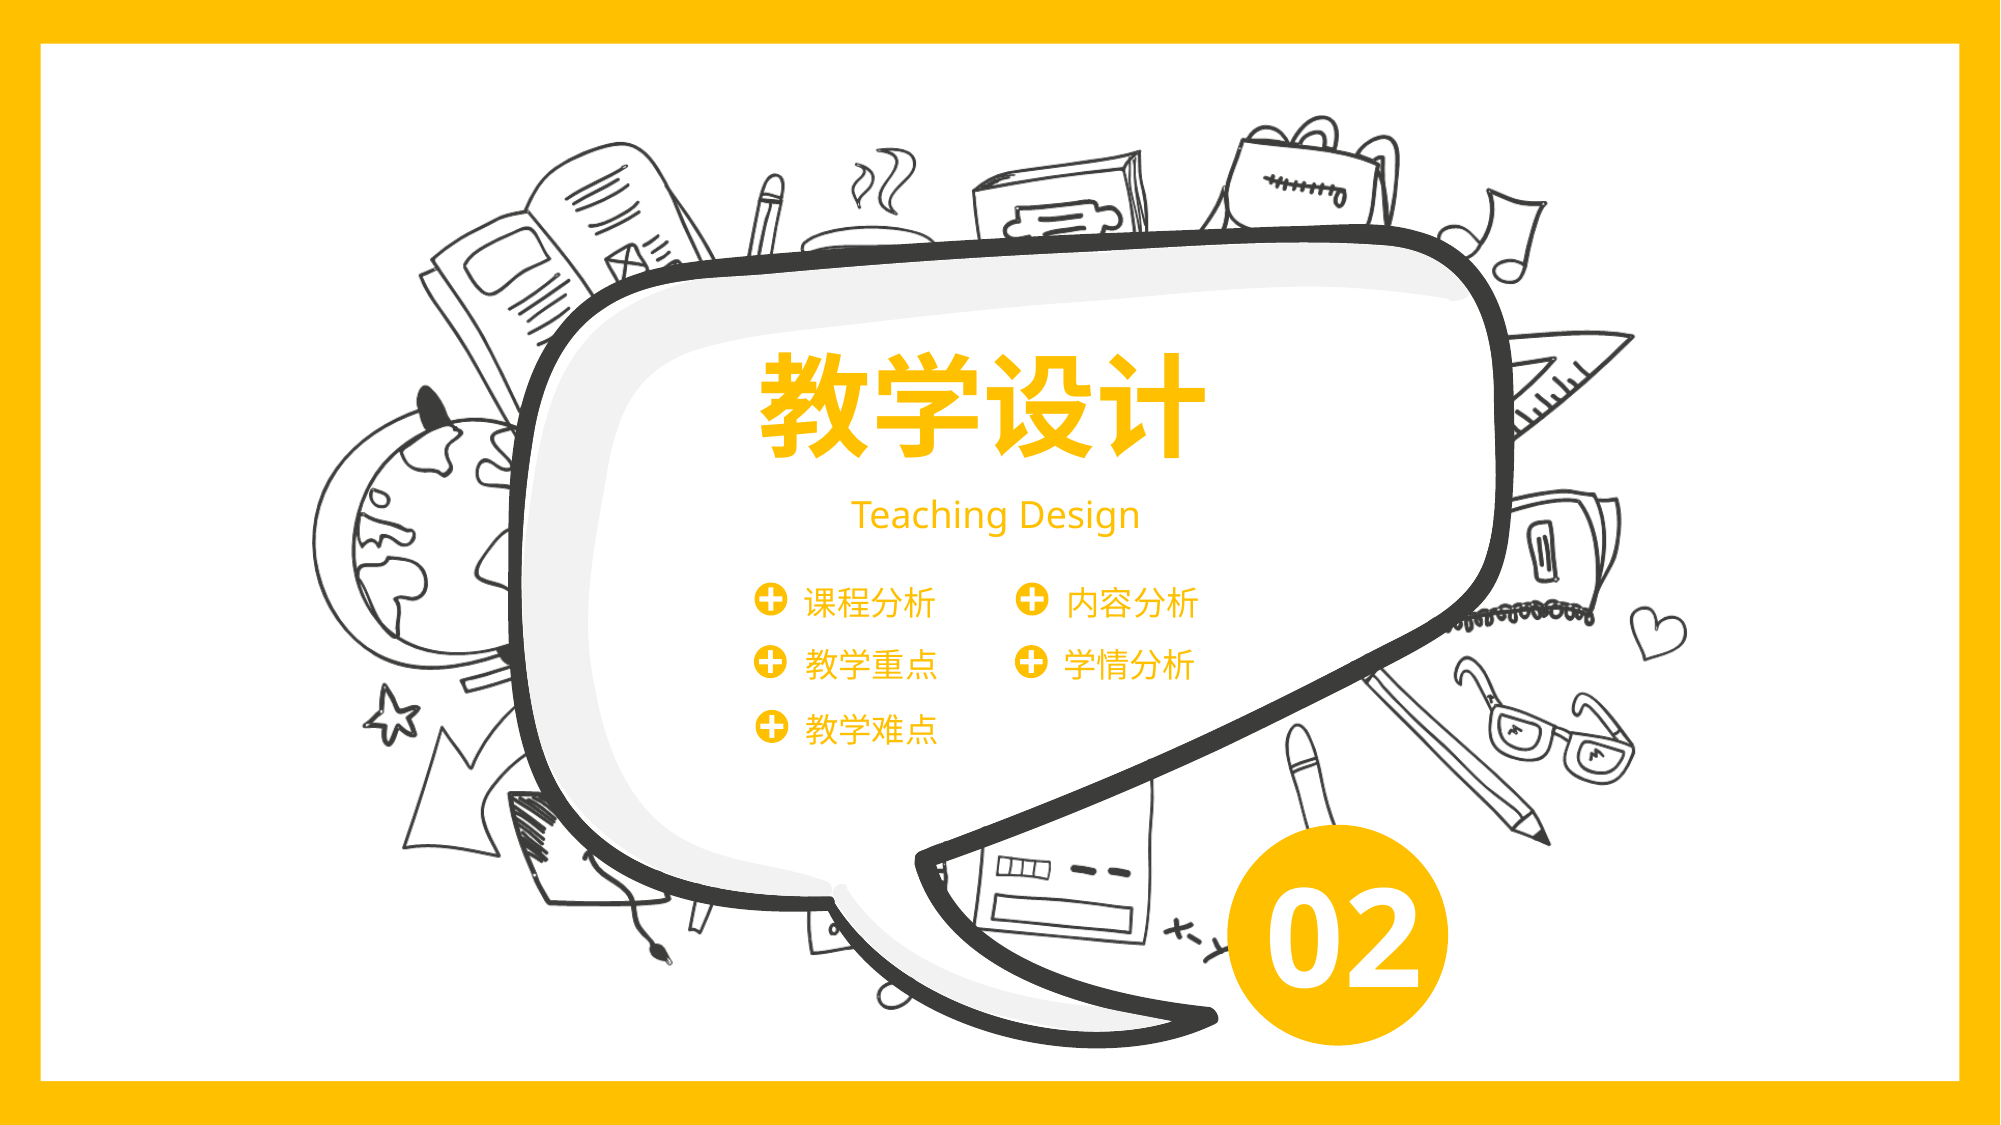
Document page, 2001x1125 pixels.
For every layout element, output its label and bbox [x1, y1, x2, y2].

text_box [1227, 824, 1449, 1046]
text_box [501, 219, 1516, 1082]
picture [312, 115, 1688, 1010]
